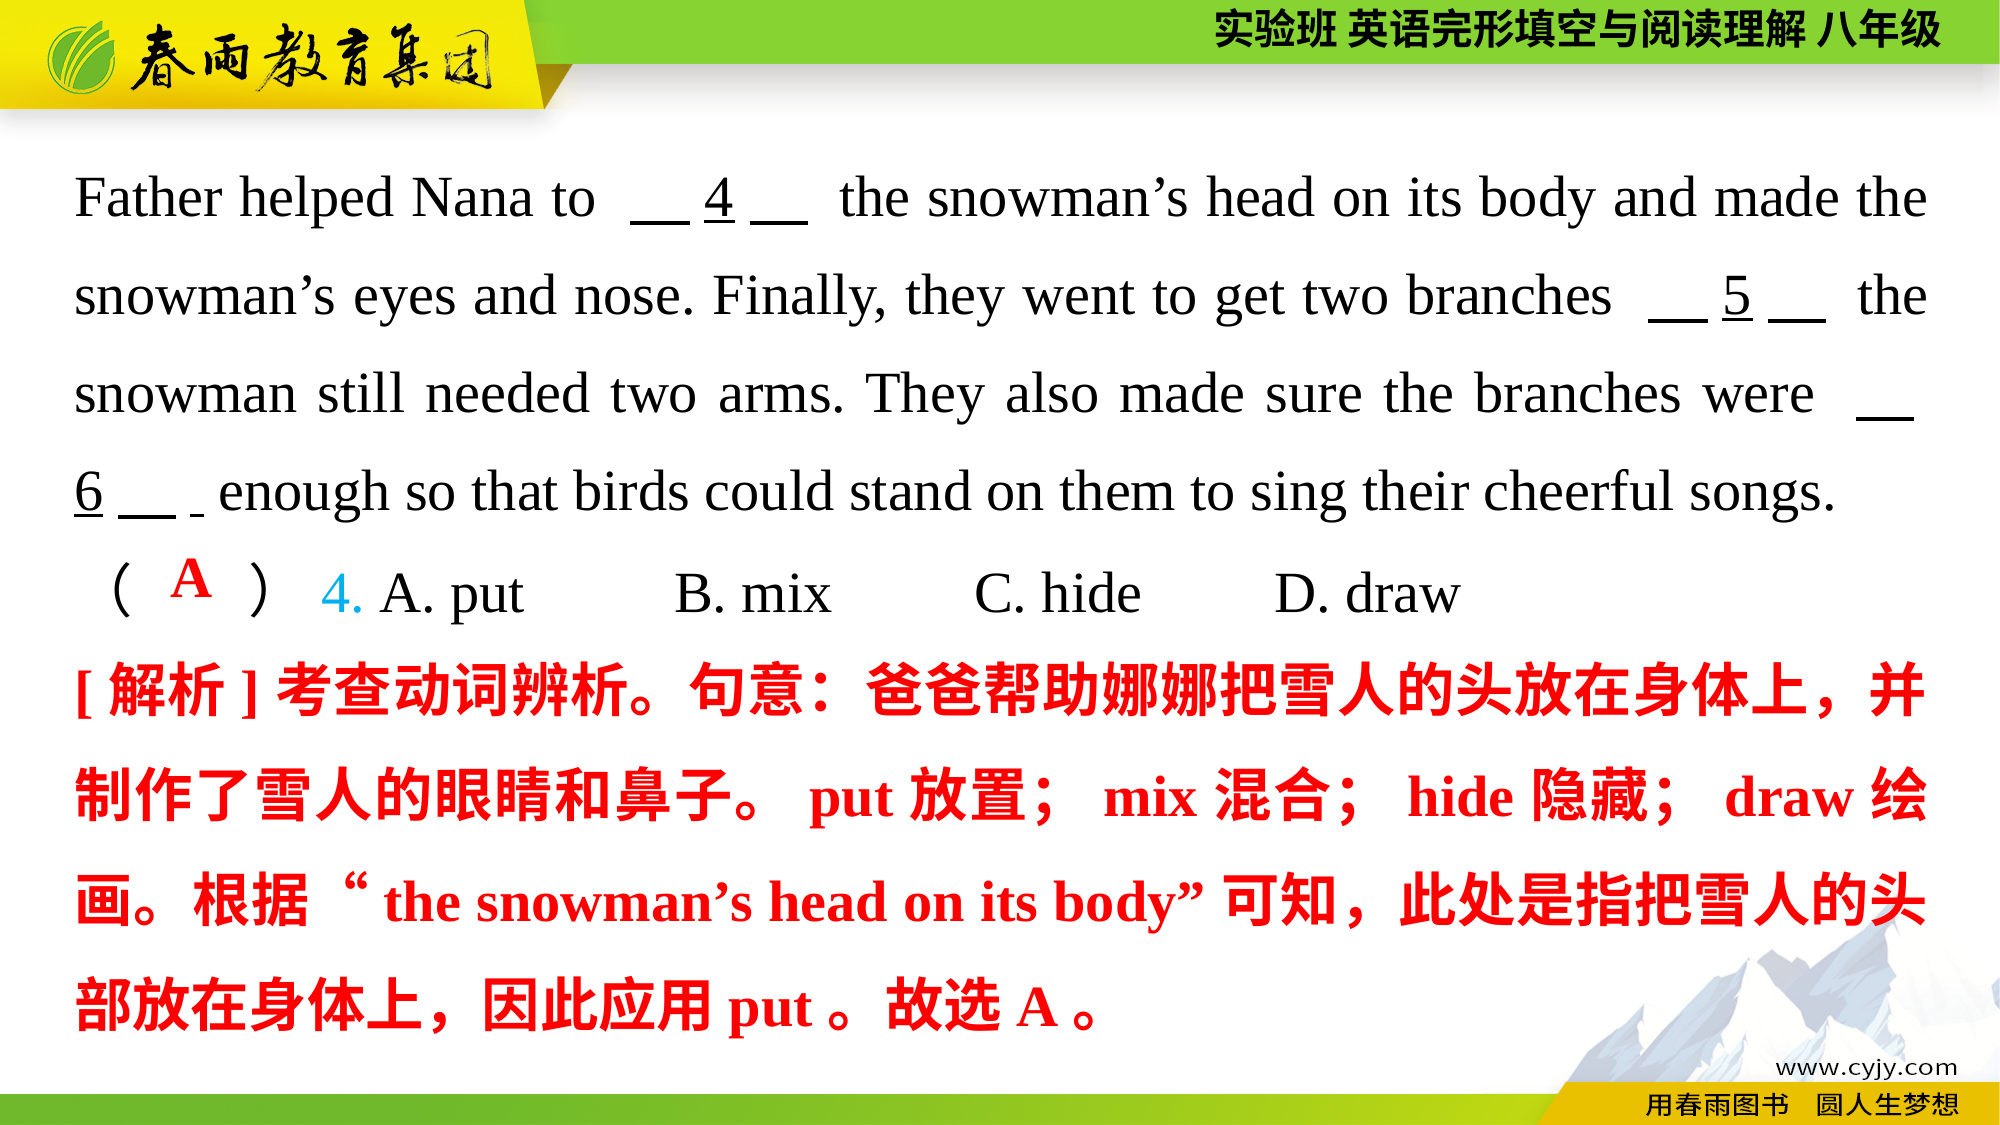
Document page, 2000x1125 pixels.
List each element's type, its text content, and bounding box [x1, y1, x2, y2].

text_box [解析]考查动词辨析。句意：爸爸帮助娜娜把雪人的头放在身体上，并制作了雪人的眼睛和鼻子。put放置；mix混合；hide隐藏；draw绘画。根据“the snowman’s head on its body”可知，此处是指把雪人的头部放在身体上，因此应用put。故选A。 [59, 611, 1944, 1046]
picture [0, 0, 2000, 1125]
list Father helped Nana to 4 the snowman’s head on its body and made the snowman’s eyes and nose. Finally, they went to get two branches 5 the snowman still needed two arms. They also made sure the branches were 6 . enough so that birds could stand on them to sing their cheerful songs. [59, 122, 1944, 511]
text_box （ ）4. A. put B. mix C. hide D. draw [59, 511, 1944, 611]
text_box A [155, 531, 228, 611]
